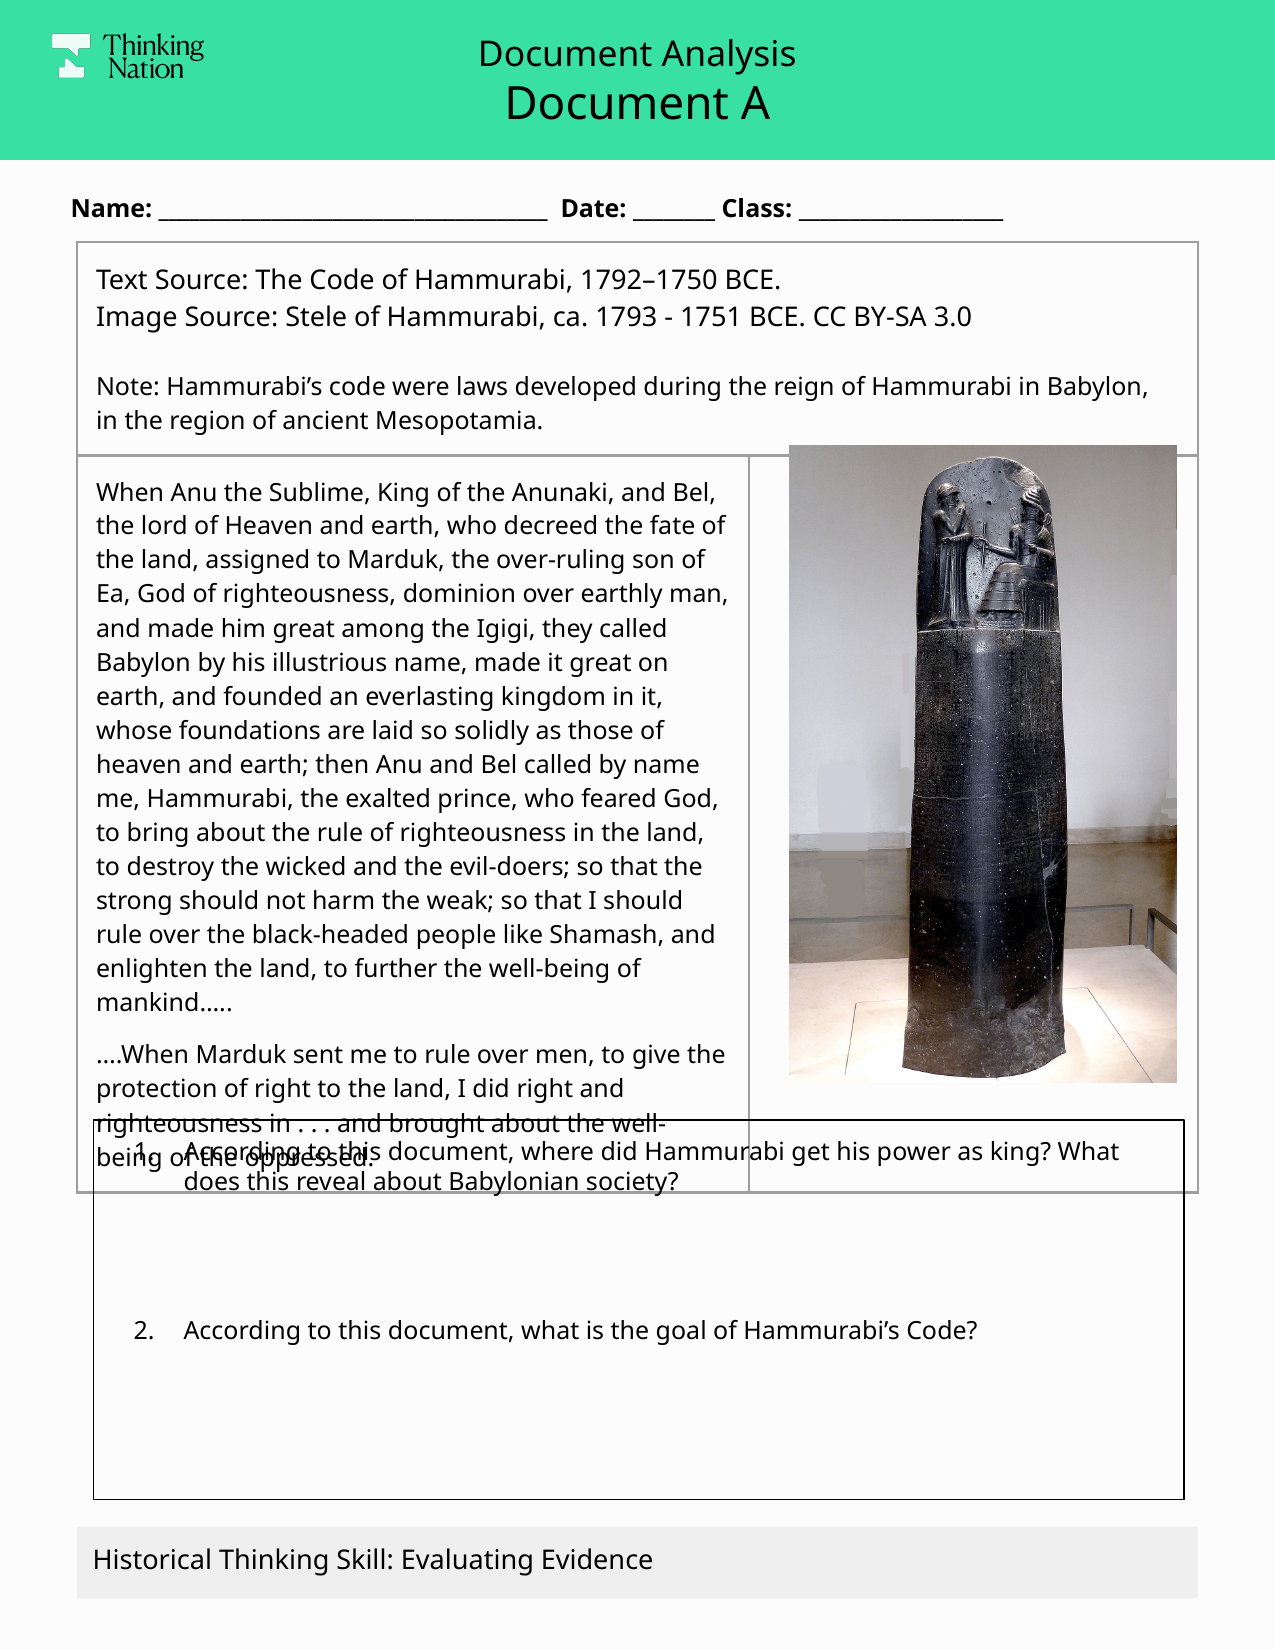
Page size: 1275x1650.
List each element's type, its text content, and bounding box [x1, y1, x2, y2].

picture [35, 19, 210, 93]
text_box According to this document, where did Hammurabi get his power as king? What does this reveal about Babylonian society? According to this document, what is the goal of Hammurabi’s Code? [93, 1120, 1184, 1500]
table_header Text Source: The Code of Hammurabi, 1792–1750 BCE. Image Source: Stele of Hammurabi, ca. 1793 - 1751 BCE. CC BY-SA 3.0 Note: Hammurabi’s code were laws developed during the reign of Hammurabi in Babylon, in the region of ancient Mesopotamia. [78, 243, 1197, 454]
picture [788, 445, 1177, 1083]
text_box Historical Thinking Skill: Evaluating Evidence [76, 1526, 1198, 1599]
text_box Name: ______________________________________ Date: ________ Class: ____________________ [55, 177, 1223, 237]
text_box Document Analysis Document A [0, 0, 1275, 160]
table_cell When Anu the Sublime, King of the Anunaki, and Bel, the lord of Heaven and earth, who decreed the fate of the land, assigned to Marduk, the over-ruling son of Ea, God of righteousness, dominion over earthly man, and made him great among the Igigi, they called Babylon by his illustrious name, made it great on earth, and founded an everlasting kingdom in it, whose foundations are laid so solidly as those of heaven and earth; then Anu and Bel called by name me, Hammurabi, the exalted prince, who feared God, to bring about the rule of righteousness in the land, to destroy the wicked and the evil-doers; so that the strong should not harm the weak; so that I should rule over the black-headed people like Shamash, and enlighten the land, to further the well-being of mankind….. ….When Marduk sent me to rule over men, to give the protection of right to the land, I did right and righteousness in . . . and brought about the well-being of the oppressed. [78, 457, 748, 1191]
table_cell [750, 457, 1197, 1191]
